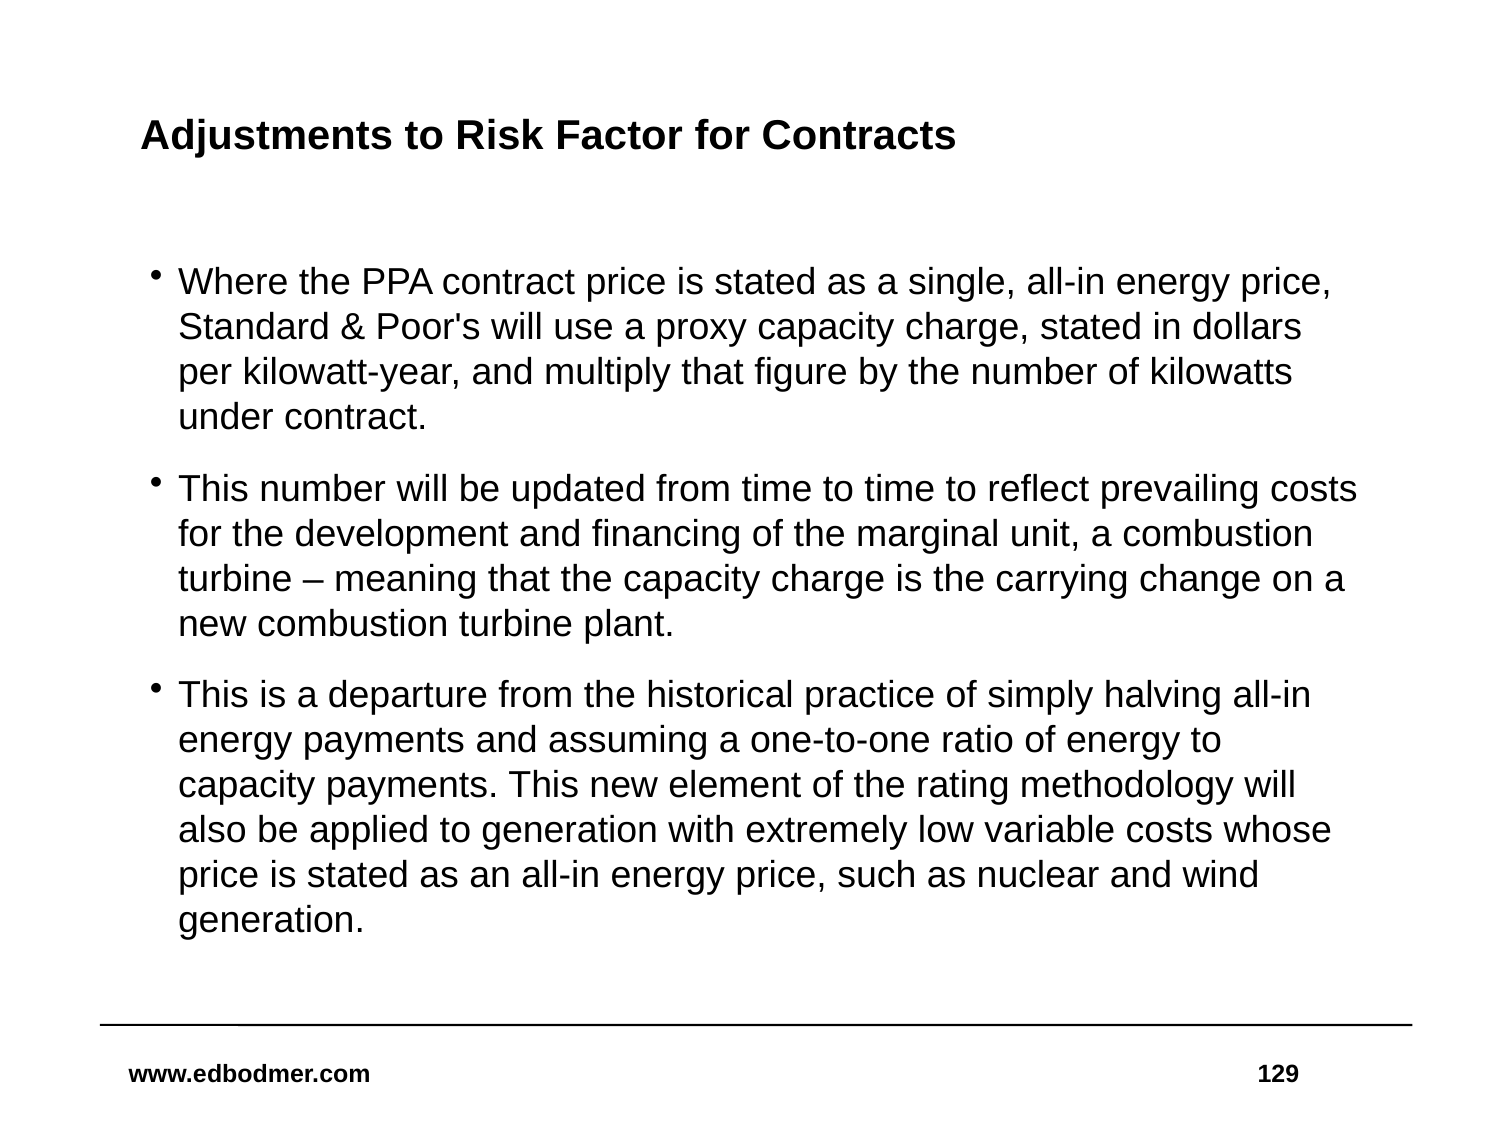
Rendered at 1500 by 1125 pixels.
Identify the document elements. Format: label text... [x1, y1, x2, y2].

title Adjustments to Risk Factor for Contracts [125, 99, 1288, 225]
list Where the PPA contract price is stated as a single, all-in energy price, Standard & Poor's will use a proxy capacity charge, stated in dollars per kilowatt-year, and multiply that figure by the number of kilowatts under contract. This number will be updated from time to time to reflect prevailing costs for the development and financing of the marginal unit, a combustion turbine – meaning that the capacity charge is the carrying change on a new combustion turbine plant. This is a departure from the historical practice of simply halving all-in energy payments and assuming a one-to-one ratio of energy to capacity payments. This new element of the rating methodology will also be applied to generation with extremely low variable costs whose price is stated as an all-in energy price, such as nuclear and wind generation. [125, 249, 1375, 1000]
